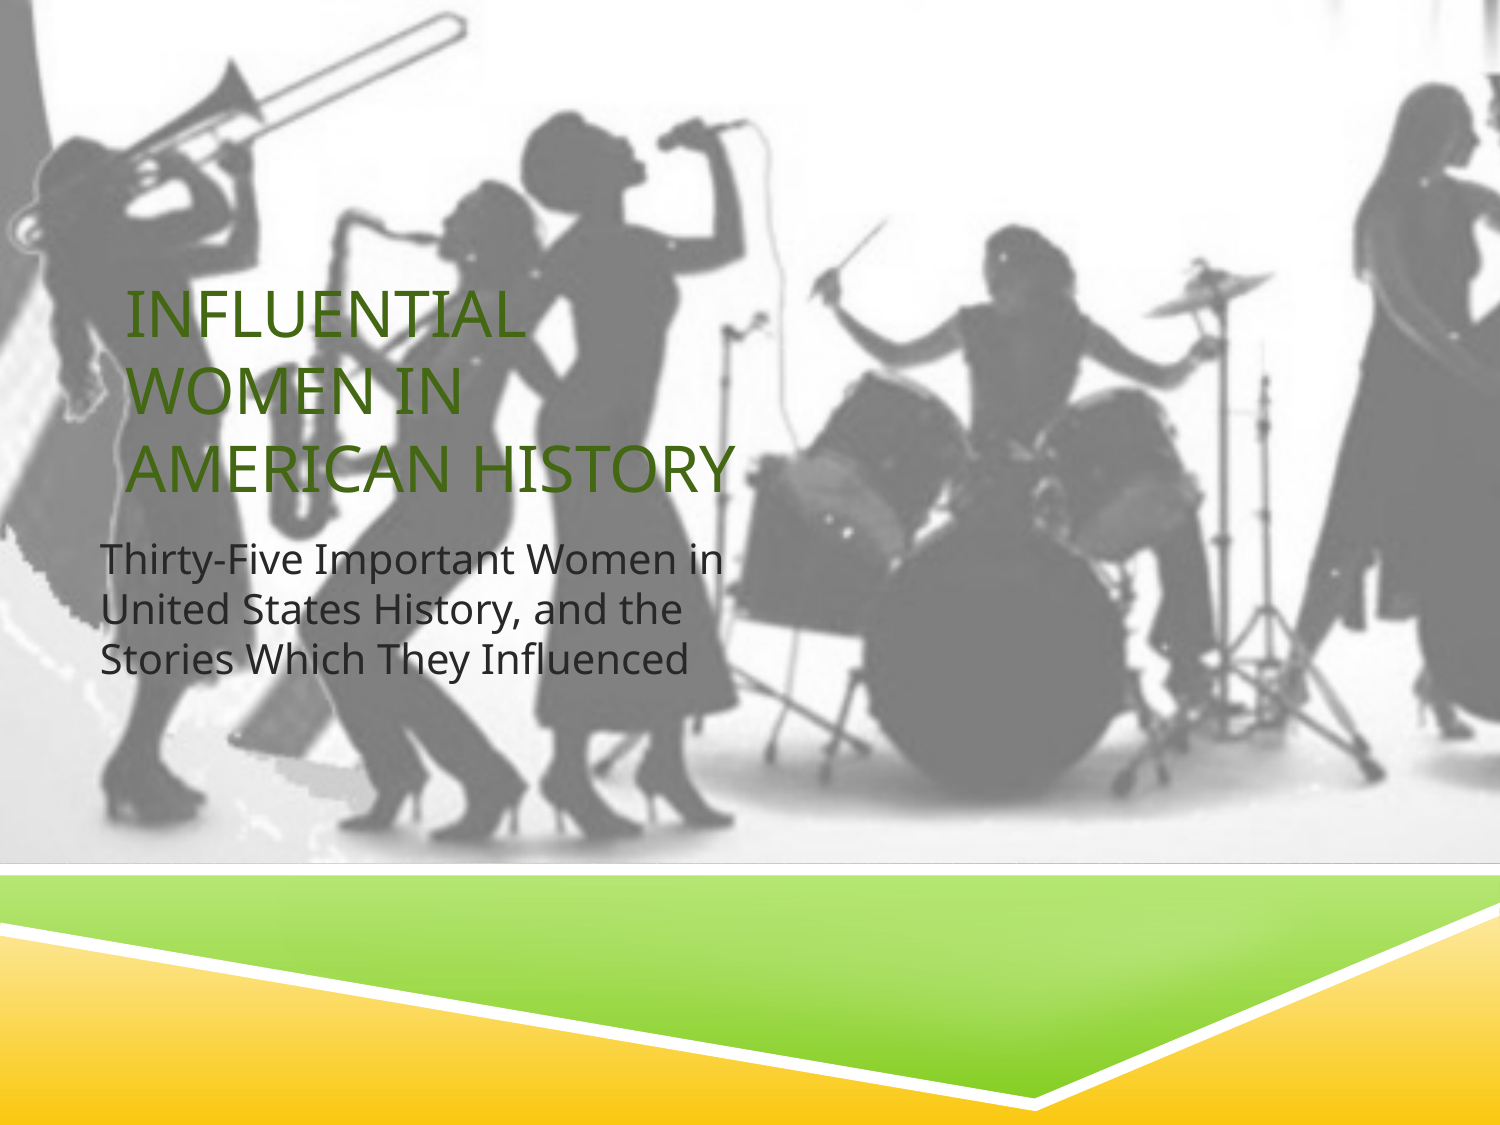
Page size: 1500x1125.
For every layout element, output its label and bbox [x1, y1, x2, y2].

picture [0, 0, 1500, 863]
